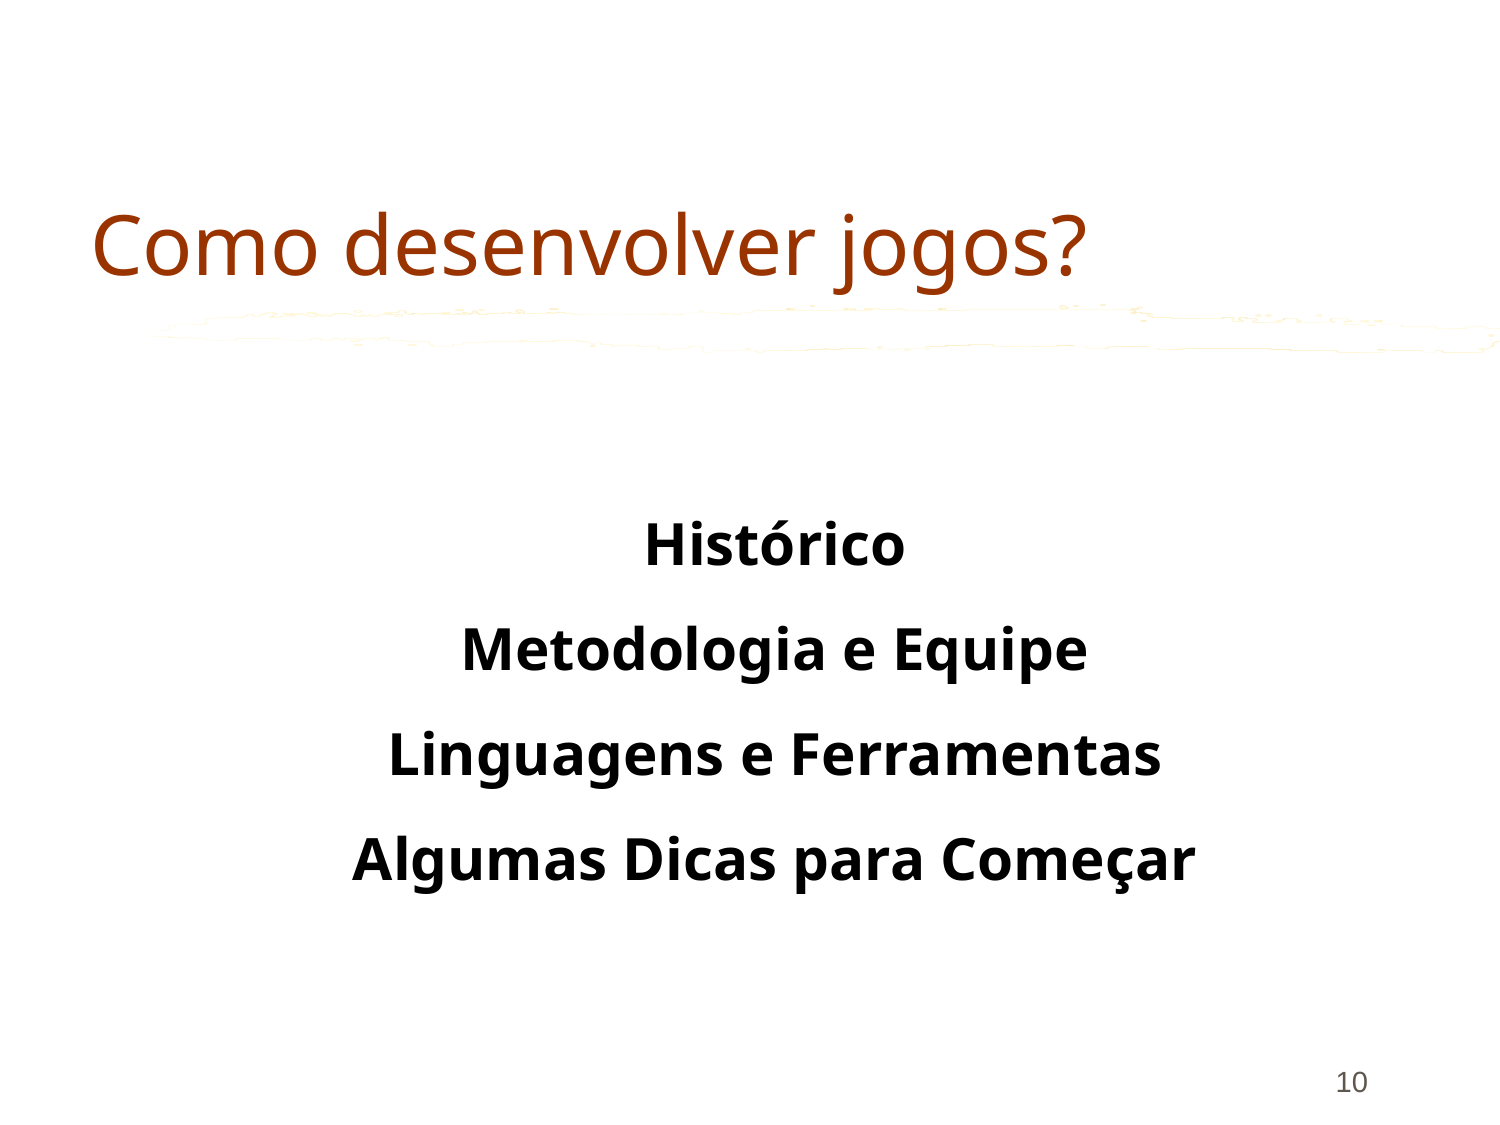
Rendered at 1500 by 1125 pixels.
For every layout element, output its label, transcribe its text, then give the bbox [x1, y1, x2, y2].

title Como desenvolver jogos? [74, 49, 1417, 301]
subtitle Histórico Metodologia e Equipe Linguagens e Ferramentas Algumas Dicas para Começar [249, 499, 1301, 791]
slide_number 10 [1083, 1021, 1384, 1107]
